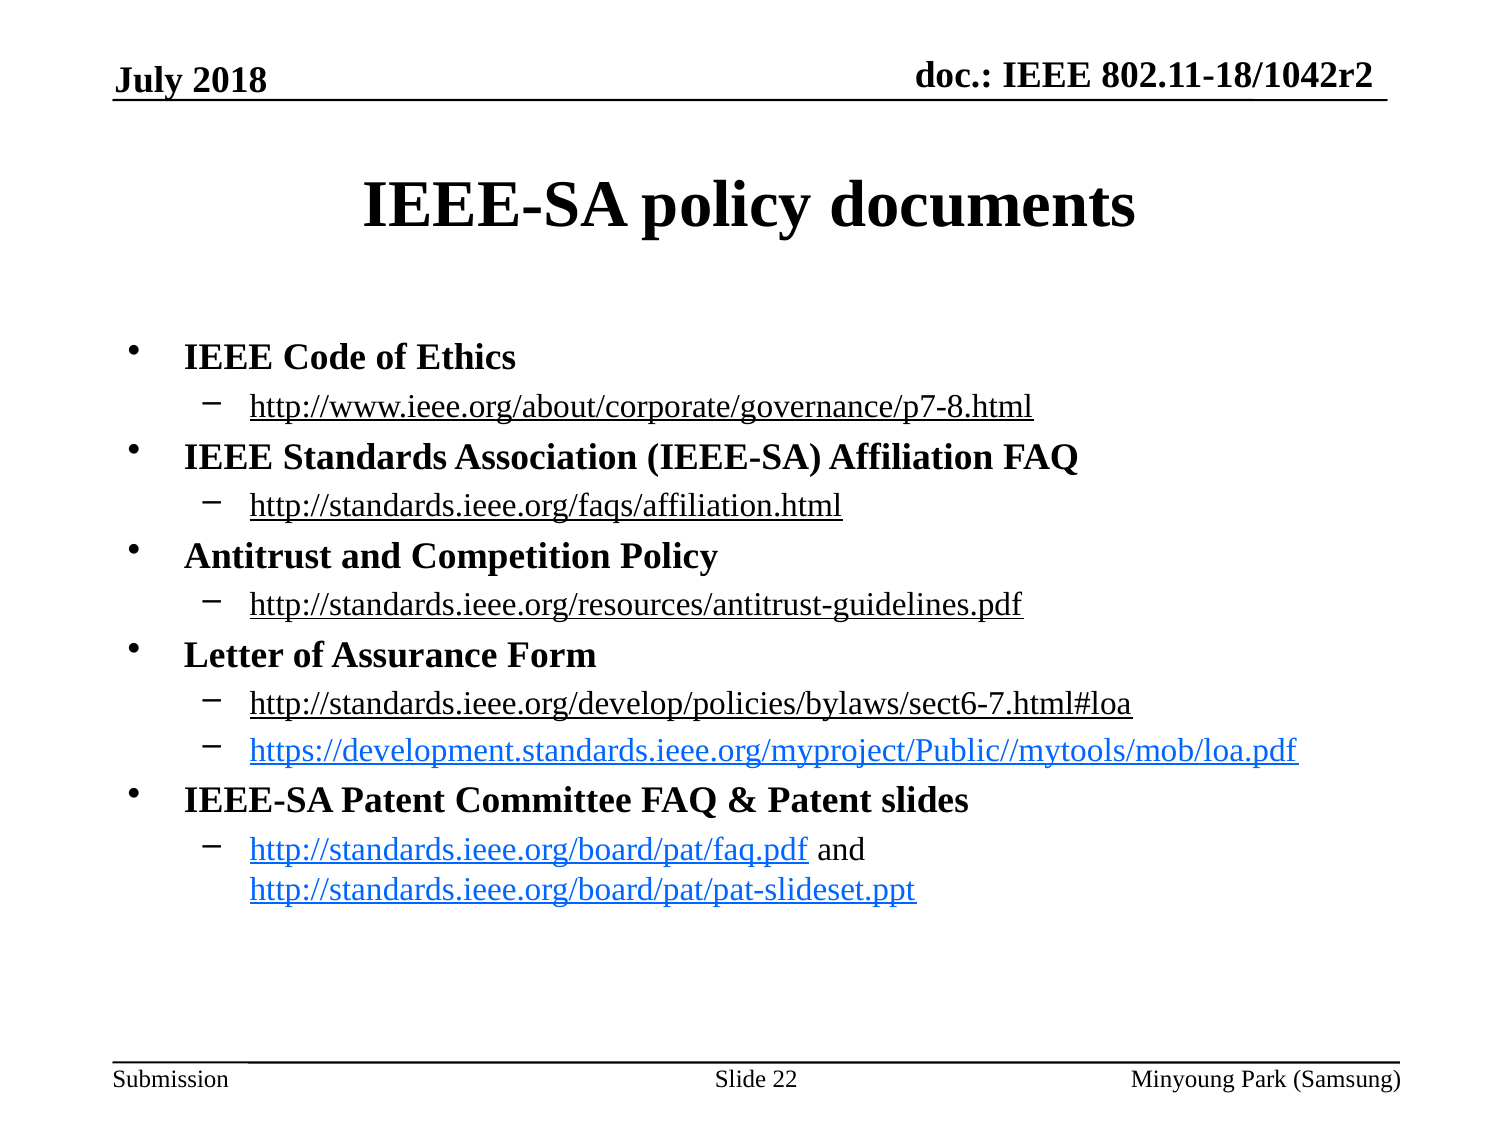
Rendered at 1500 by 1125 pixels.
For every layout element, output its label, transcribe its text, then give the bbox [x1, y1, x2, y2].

slide_number Slide 22 [712, 1061, 800, 1093]
list IEEE Code of Ethics http://www.ieee.org/about/corporate/governance/p7-8.html IEEE Standards Association (IEEE-SA) Affiliation FAQ http://standards.ieee.org/faqs/affiliation.html Antitrust and Competition Policy http://standards.ieee.org/resources/antitrust-guidelines.pdf Letter of Assurance Form http://standards.ieee.org/develop/policies/bylaws/sect6-7.html#loa https://development.standards.ieee.org/myproject/Public//mytools/mob/loa.pdf IEEE-SA Patent Committee FAQ & Patent slides http://standards.ieee.org/board/pat/faq.pdf and http://standards.ieee.org/board/pat/pat-slideset.ppt [112, 324, 1388, 1000]
title IEEE-SA policy documents [112, 112, 1388, 288]
footer Minyoung Park (Samsung) [949, 1061, 1402, 1093]
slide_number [114, 54, 335, 101]
